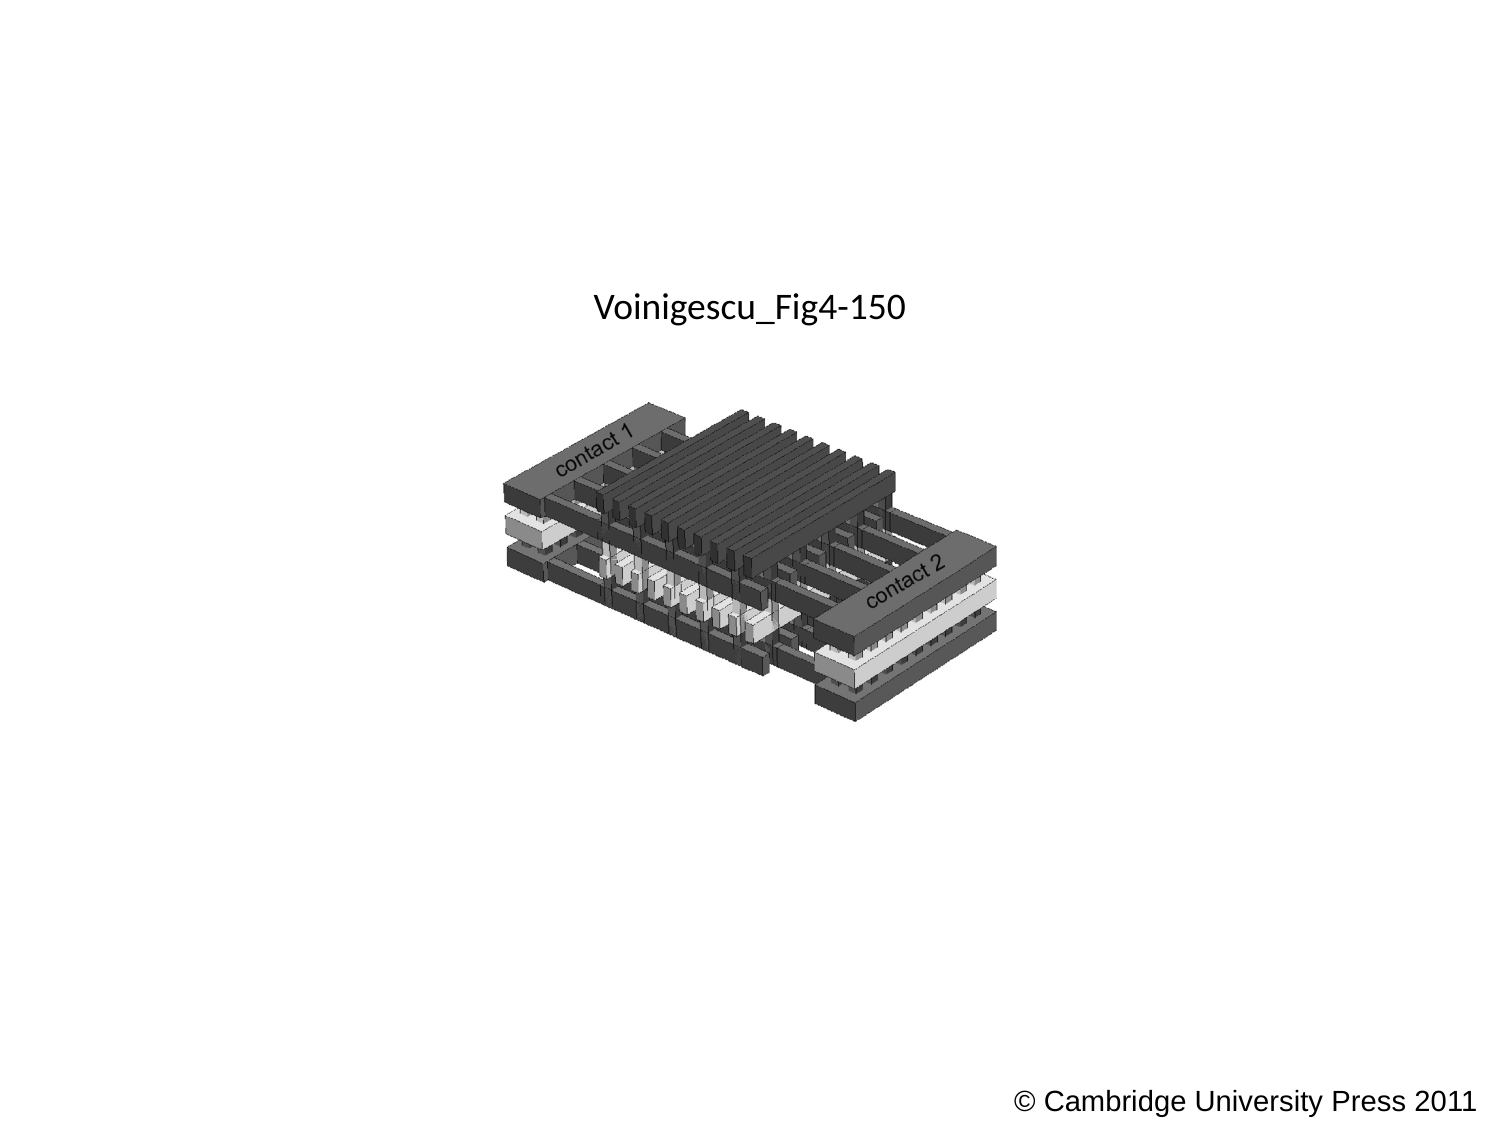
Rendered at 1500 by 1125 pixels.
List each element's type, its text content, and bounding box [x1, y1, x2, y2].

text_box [502, 274, 998, 723]
text_box © Cambridge University Press 2011 [907, 1074, 1493, 1125]
